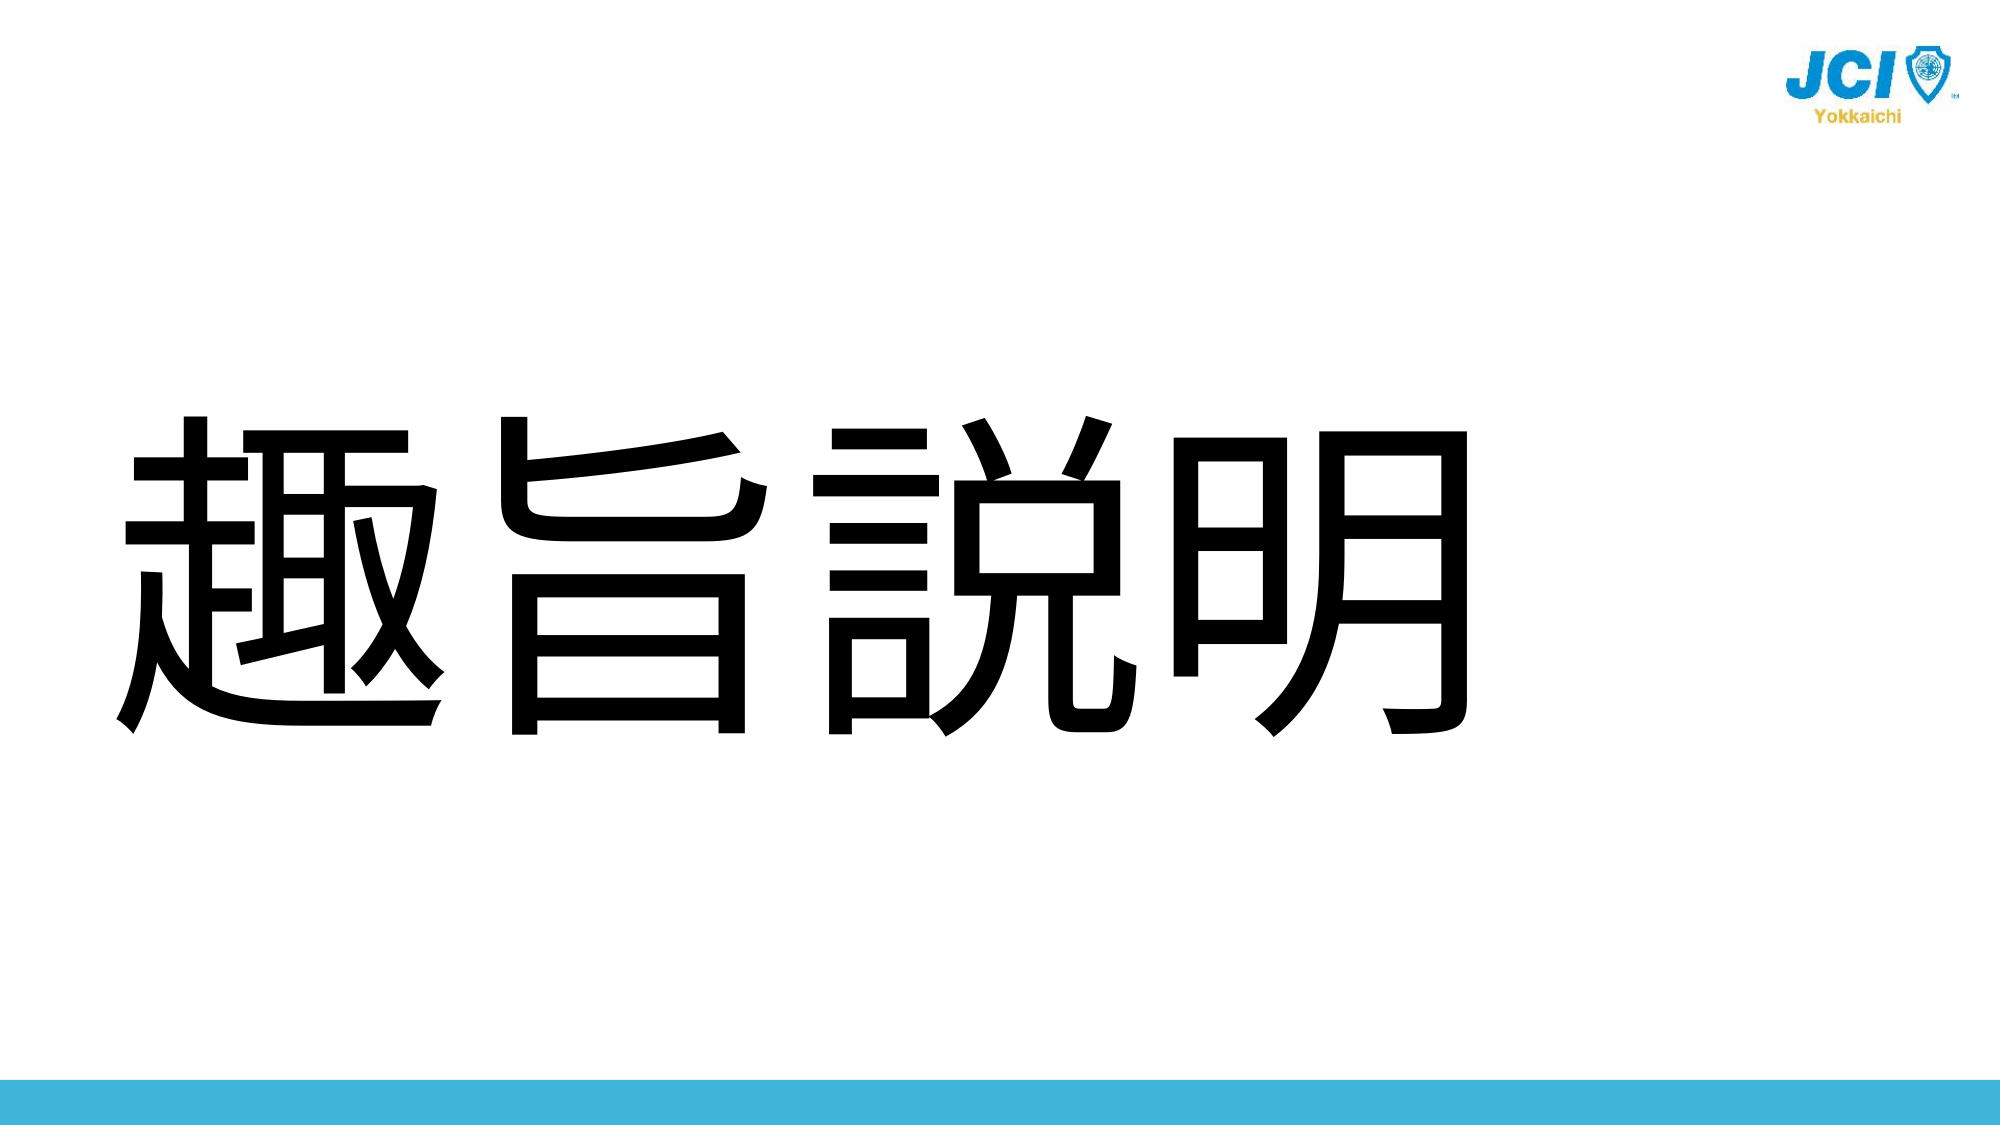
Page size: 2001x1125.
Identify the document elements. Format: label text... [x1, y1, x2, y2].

picture [1906, 45, 1961, 124]
text_box 趣旨説明 [93, 32, 1906, 1125]
